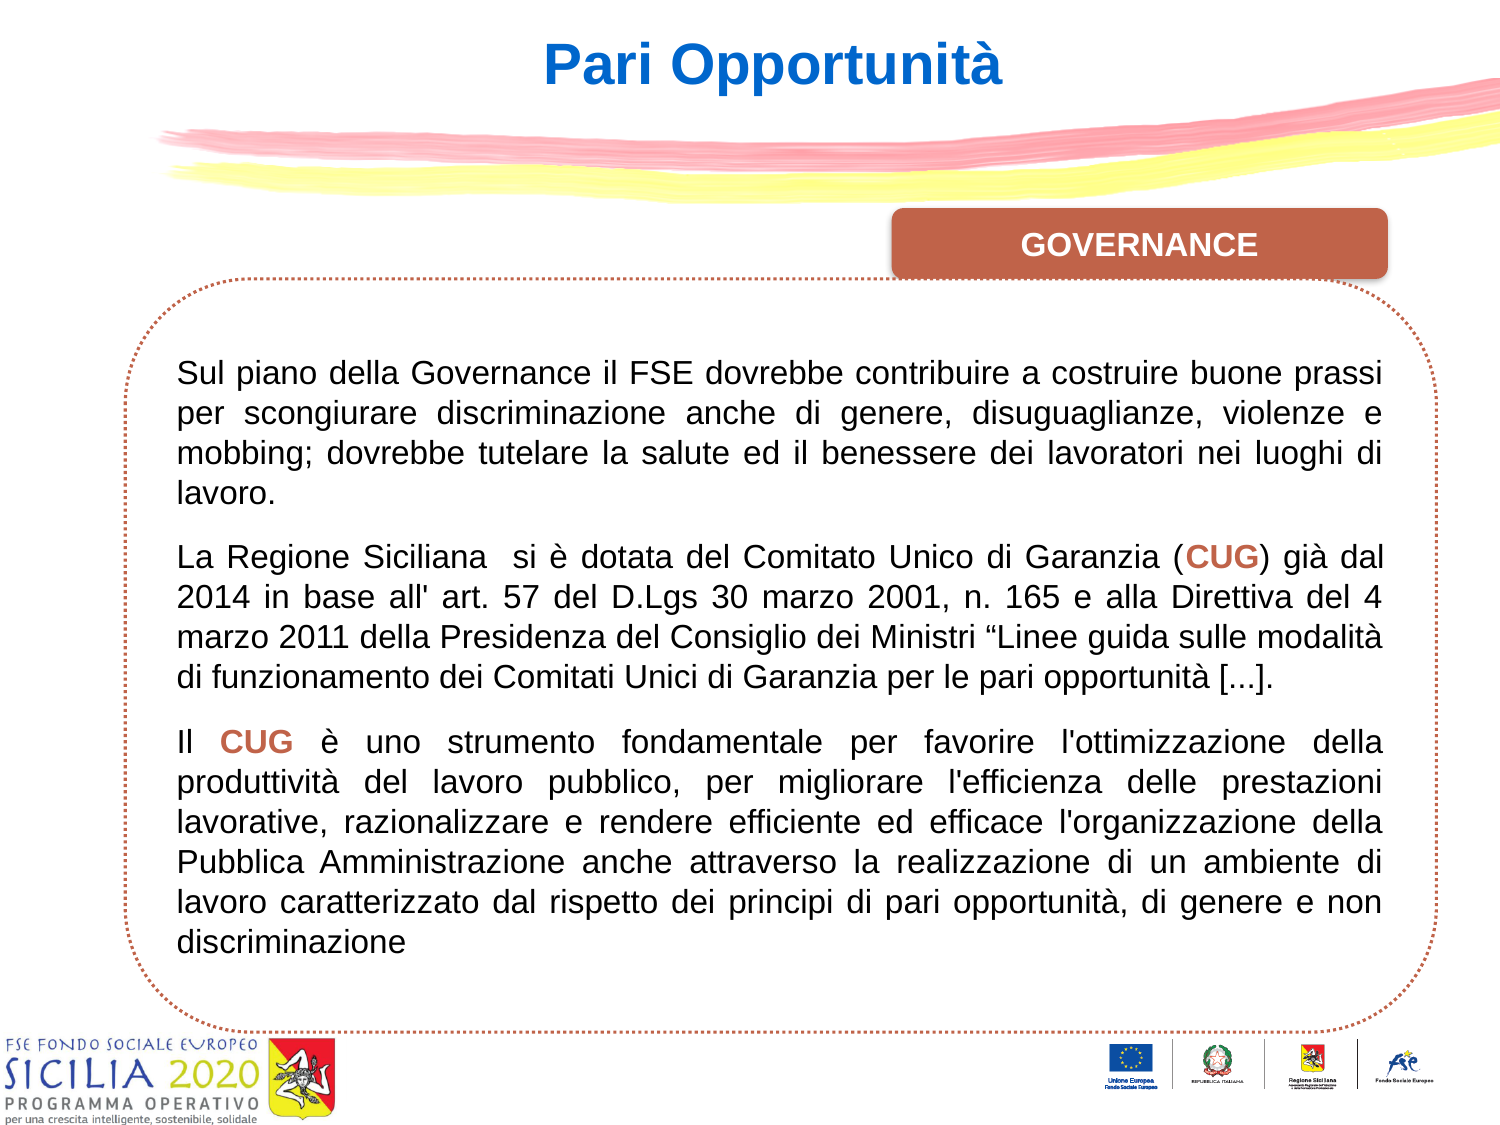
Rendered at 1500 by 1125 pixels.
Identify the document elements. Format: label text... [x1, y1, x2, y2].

text_box Pari Opportunità [47, 19, 1500, 104]
picture [100, 77, 1500, 209]
picture [1080, 1034, 1447, 1107]
text_box Sul piano della Governance il FSE dovrebbe contribuire a costruire buone prassi per scongiurare discriminazione anche di genere, disuguaglianze, violenze e mobbing; dovrebbe tutelare la salute ed il benessere dei lavoratori nei luoghi di lavoro. La Regione Siciliana si è dotata del Comitato Unico di Garanzia (CUG) già dal 2014 in base all' art. 57 del D.Lgs 30 marzo 2001, n. 165 e alla Direttiva del 4 marzo 2011 della Presidenza del Consiglio dei Ministri “Linee guida sulle modalità di funzionamento dei Comitati Unici di Garanzia per le pari opportunità [...]. Il CUG è uno strumento fondamentale per favorire l'ottimizzazione della produttività del lavoro pubblico, per migliorare l'efficienza delle prestazioni lavorative, razionalizzare e rendere efficiente ed efficace l'organizzazione della Pubblica Amministrazione anche attraverso la realizzazione di un ambiente di lavoro caratterizzato dal rispetto dei principi di pari opportunità, di genere e non discriminazione [123, 276, 1439, 1035]
text_box GOVERNANCE [891, 218, 1388, 279]
picture [0, 1031, 348, 1125]
